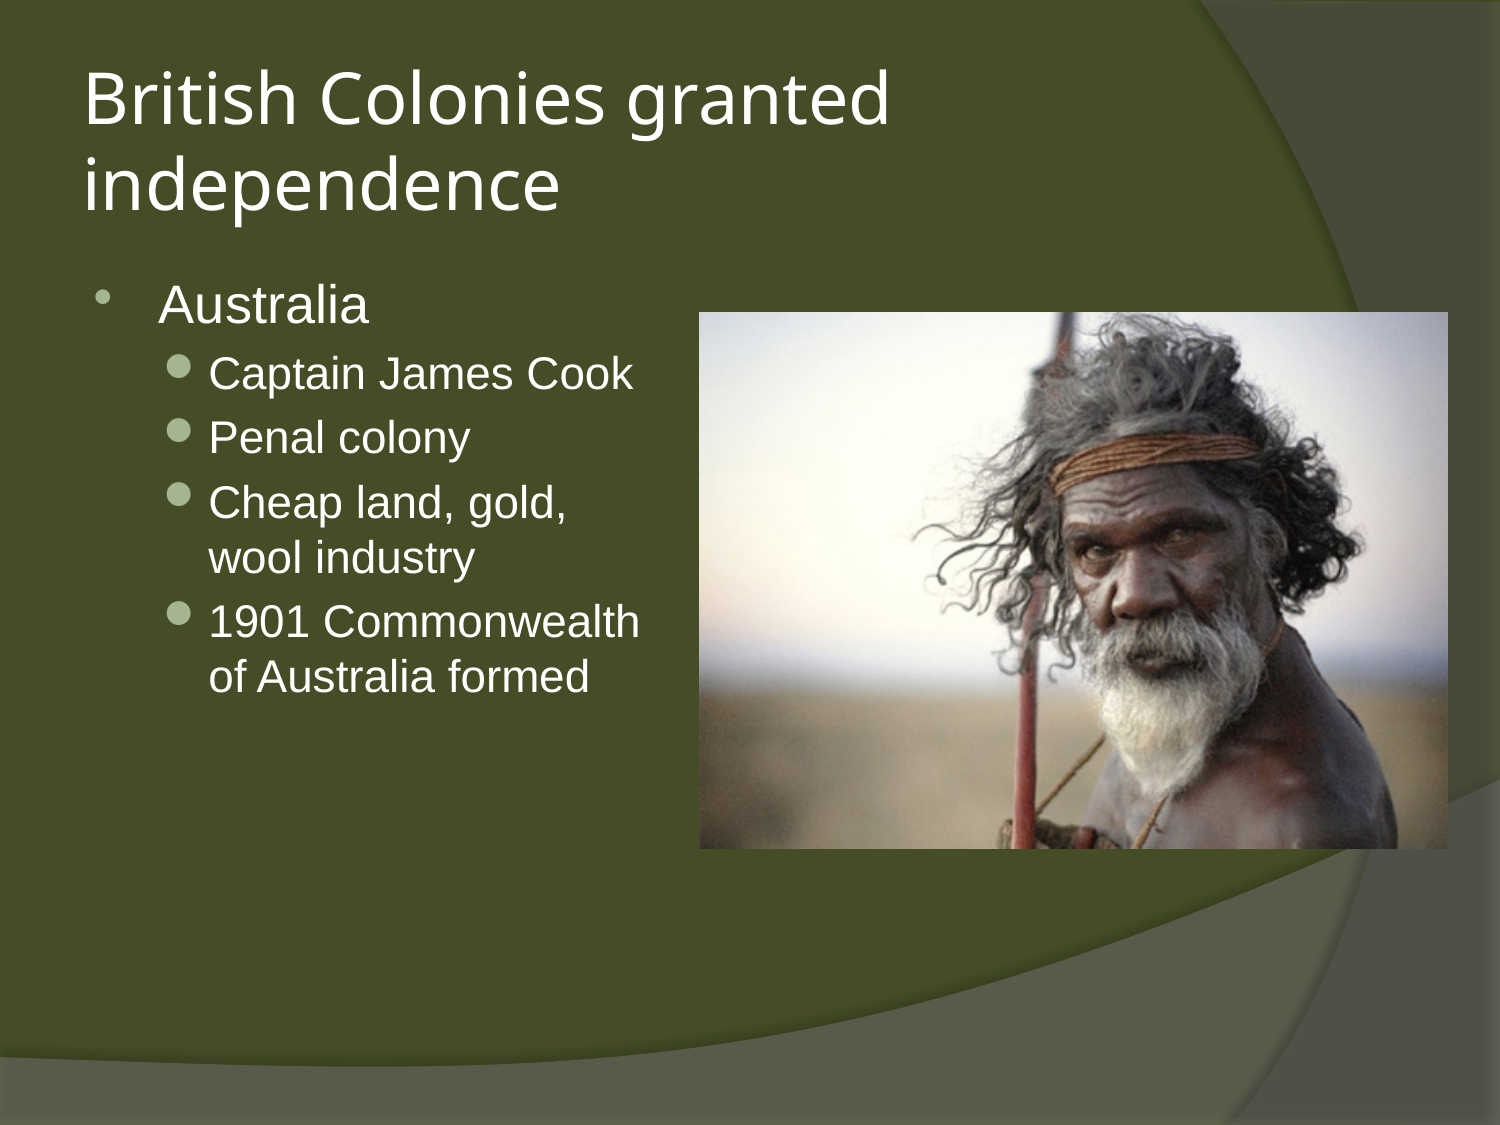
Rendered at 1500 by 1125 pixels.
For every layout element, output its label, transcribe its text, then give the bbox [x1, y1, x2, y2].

list Australia Captain James Cook Penal colony Cheap land, gold, wool industry 1901 Commonwealth of Australia formed [75, 262, 675, 1005]
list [699, 312, 1448, 850]
title British Colonies granted independence [75, 45, 1300, 233]
